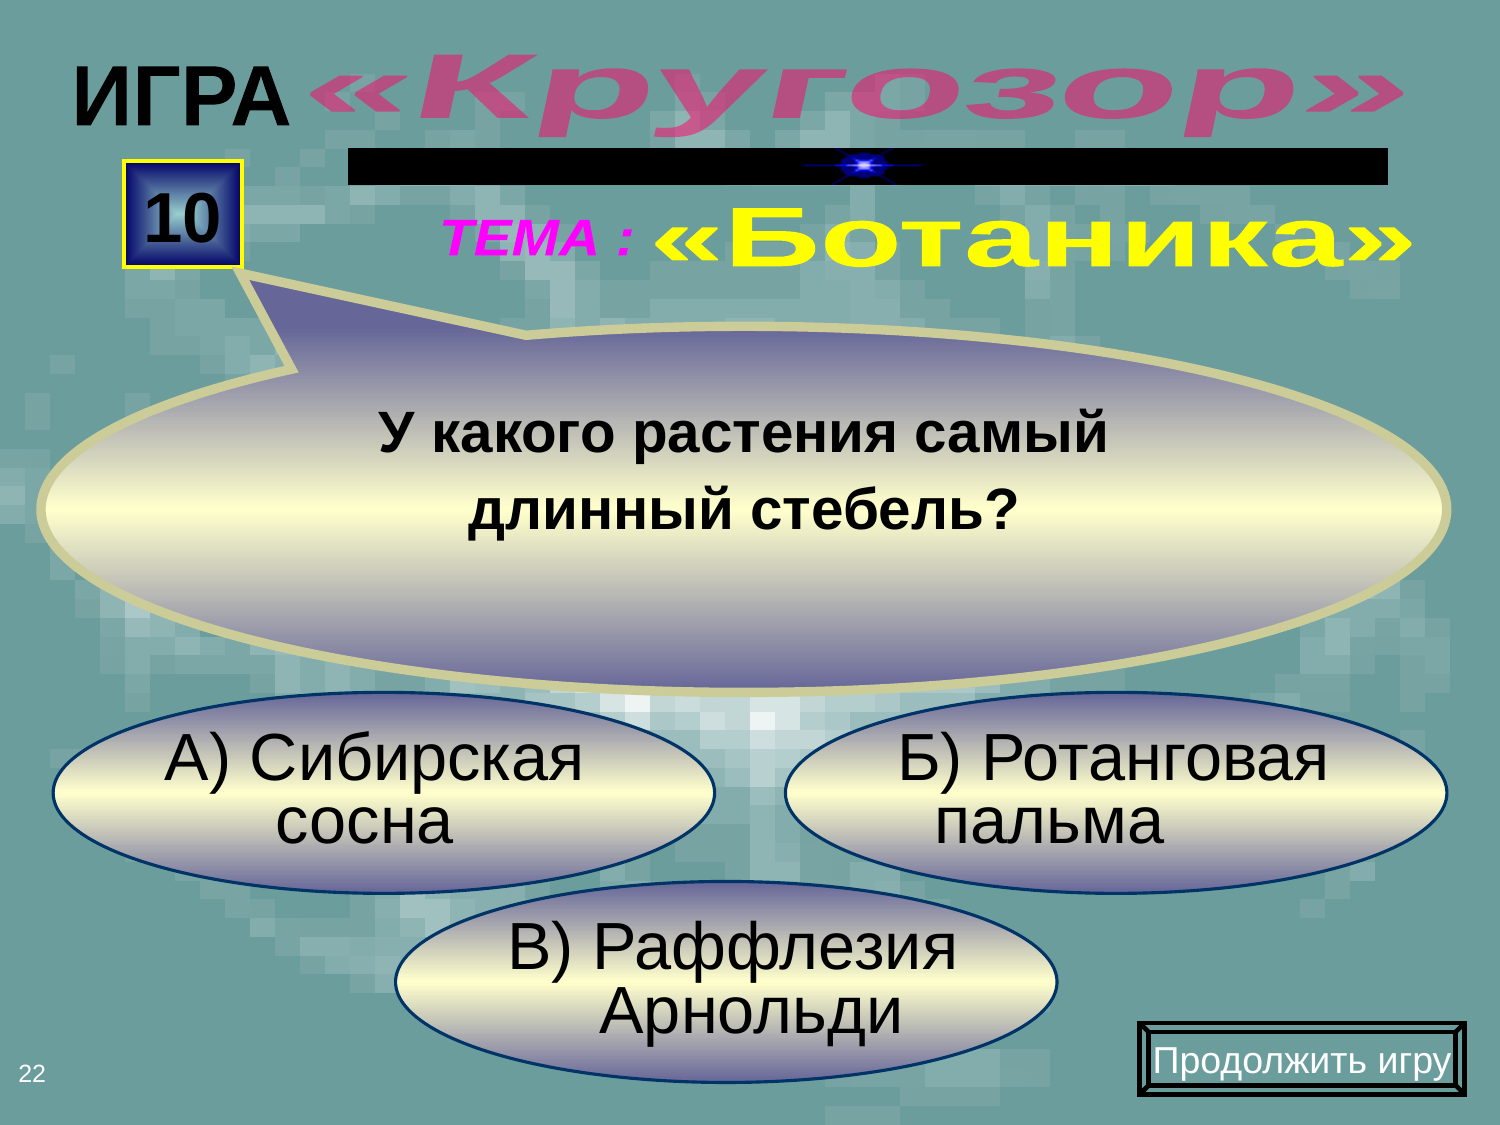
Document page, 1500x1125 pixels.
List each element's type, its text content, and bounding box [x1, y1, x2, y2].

text_box Б) Ротанговая пальма [785, 692, 1447, 894]
text_box ТЕМА : [1142, 1024, 1462, 1031]
text_box У какого растения самый длинный стебель? [40, 273, 1447, 693]
text_box Продолжить игру [1139, 1023, 1465, 1095]
text_box А) Сибирская сосна [53, 692, 715, 894]
picture [348, 148, 1388, 185]
text_box 10 [123, 160, 243, 268]
text_box 22 [0, 1049, 65, 1109]
text_box В) Раффлезия Арнольди [395, 881, 1058, 1083]
text_box В) Н. И Вавилов [1140, 1024, 1148, 1094]
